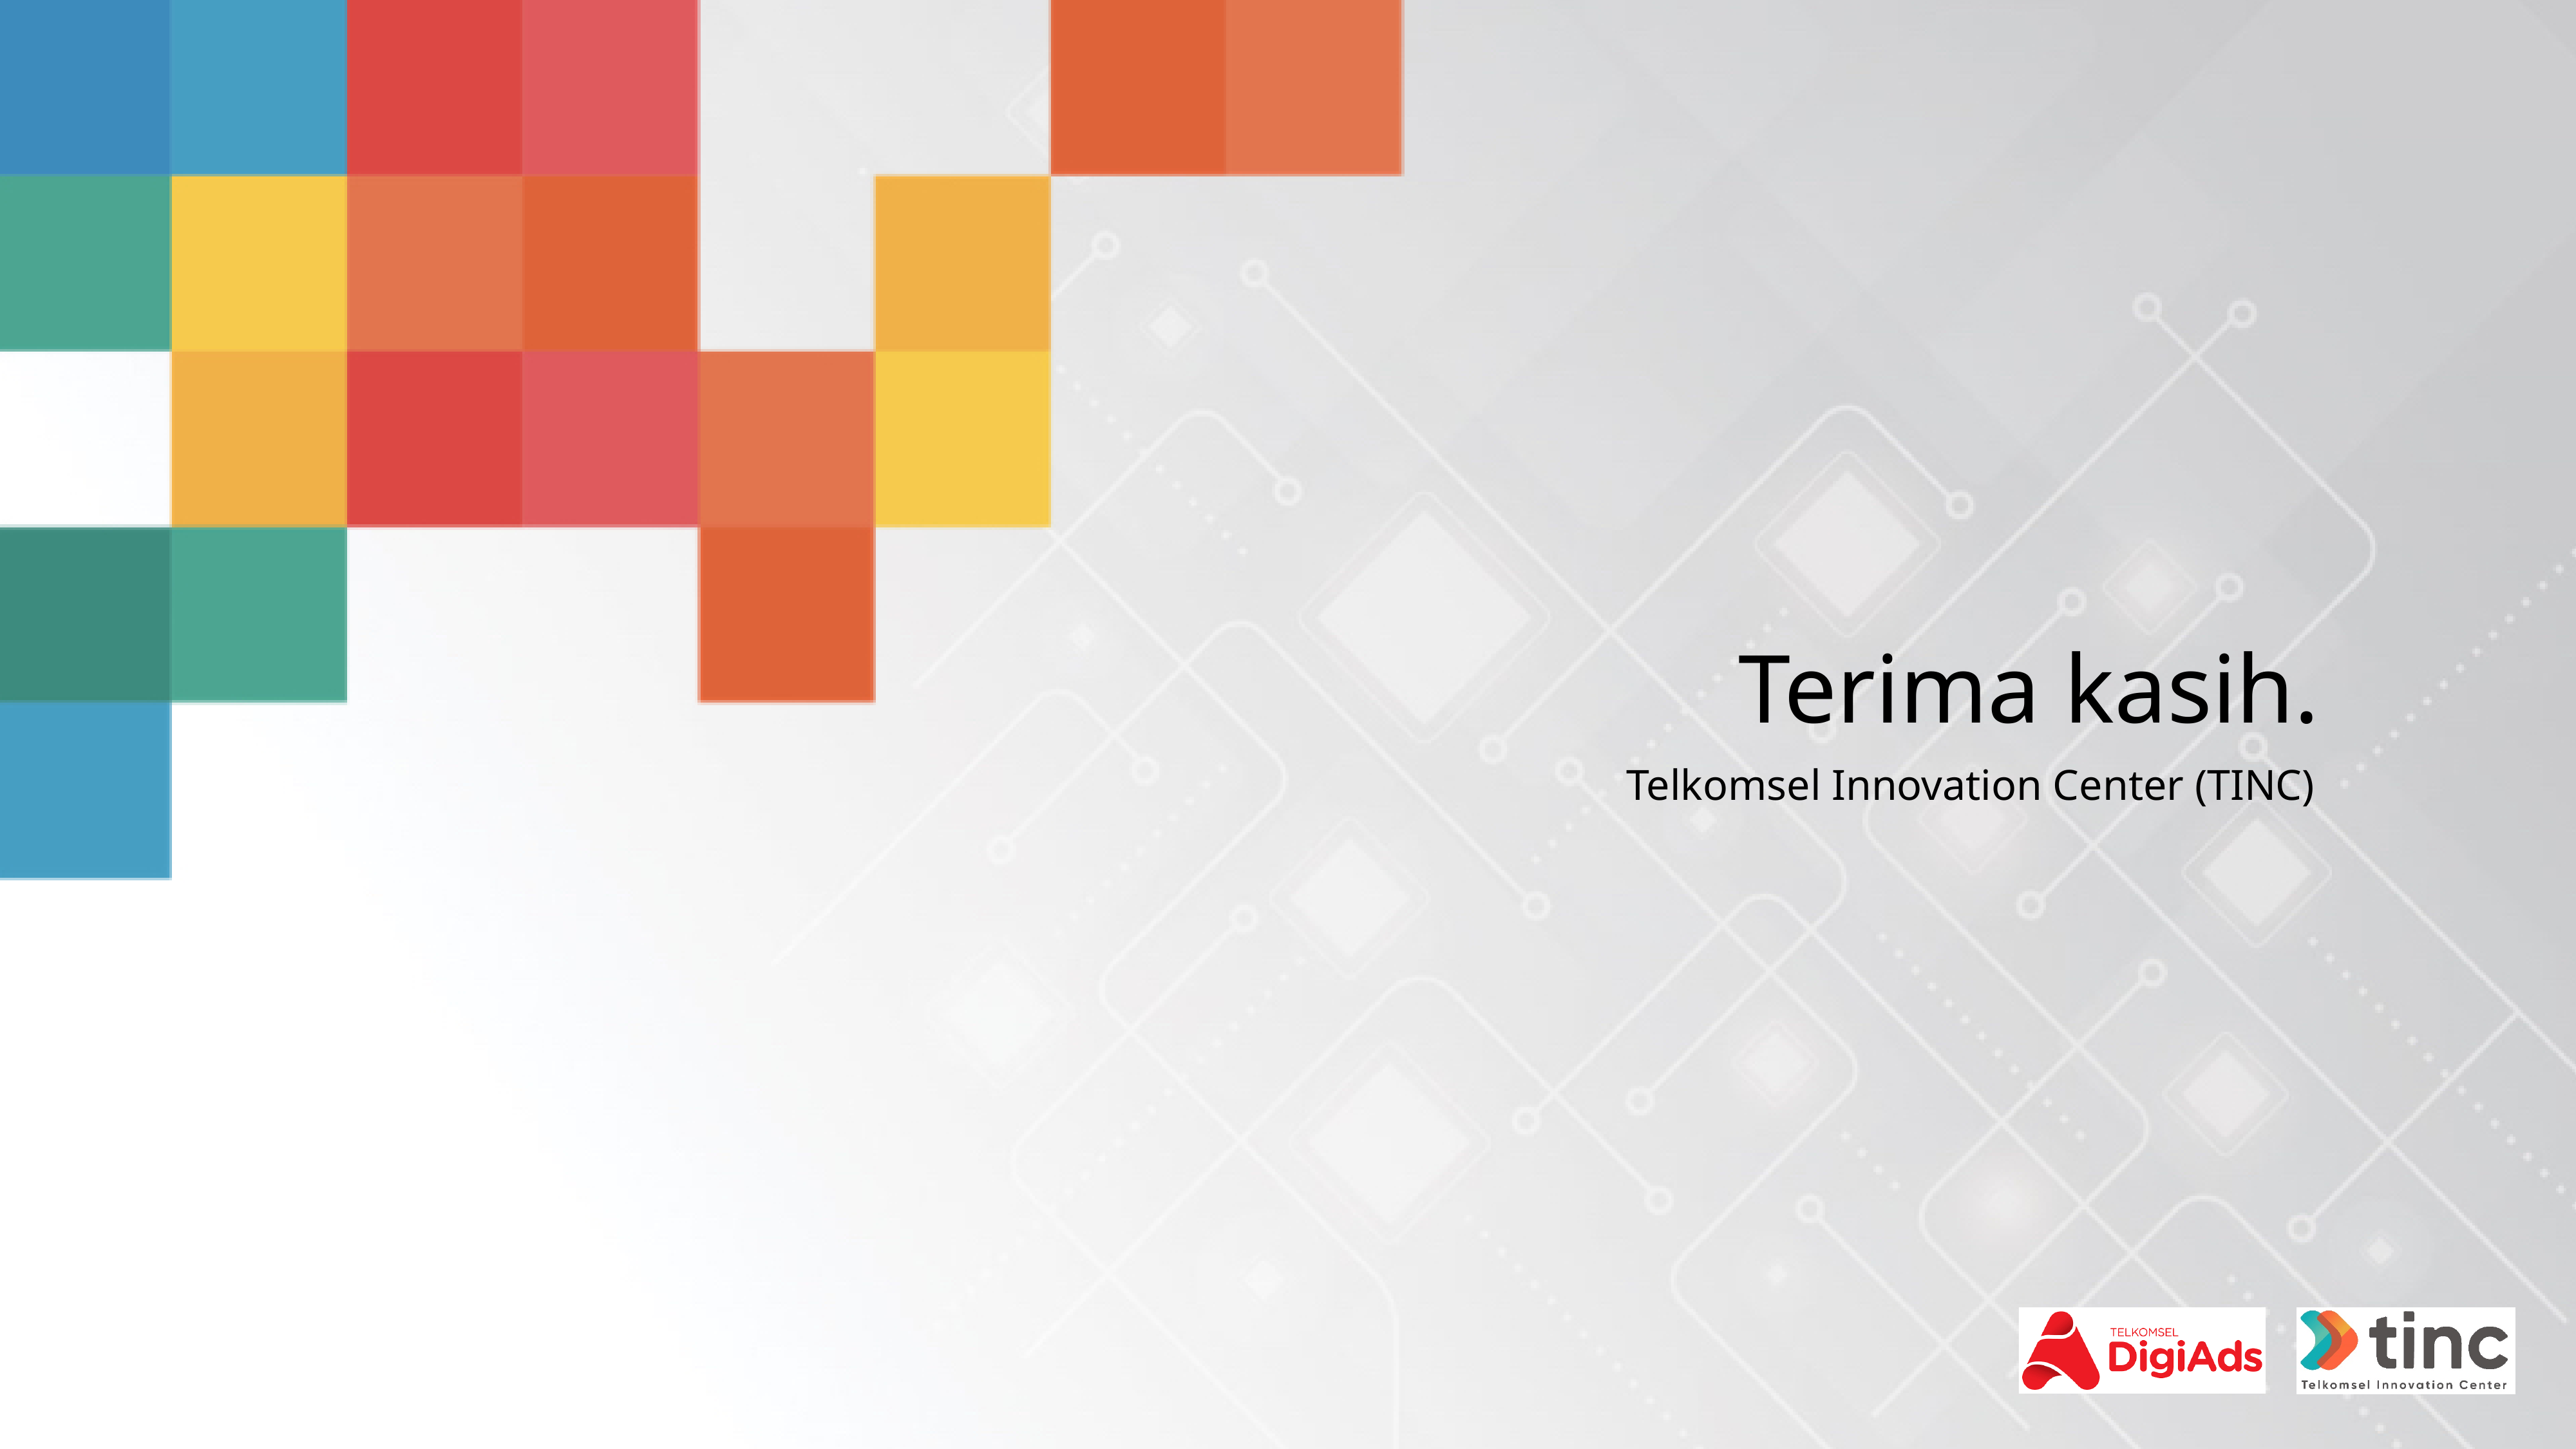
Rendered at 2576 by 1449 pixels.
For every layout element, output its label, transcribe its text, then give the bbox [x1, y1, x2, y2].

list Terima kasih. [1578, 619, 2325, 753]
picture [0, 0, 2576, 1449]
list Telkomsel Innovation Center (TINC) [1180, 752, 2321, 819]
